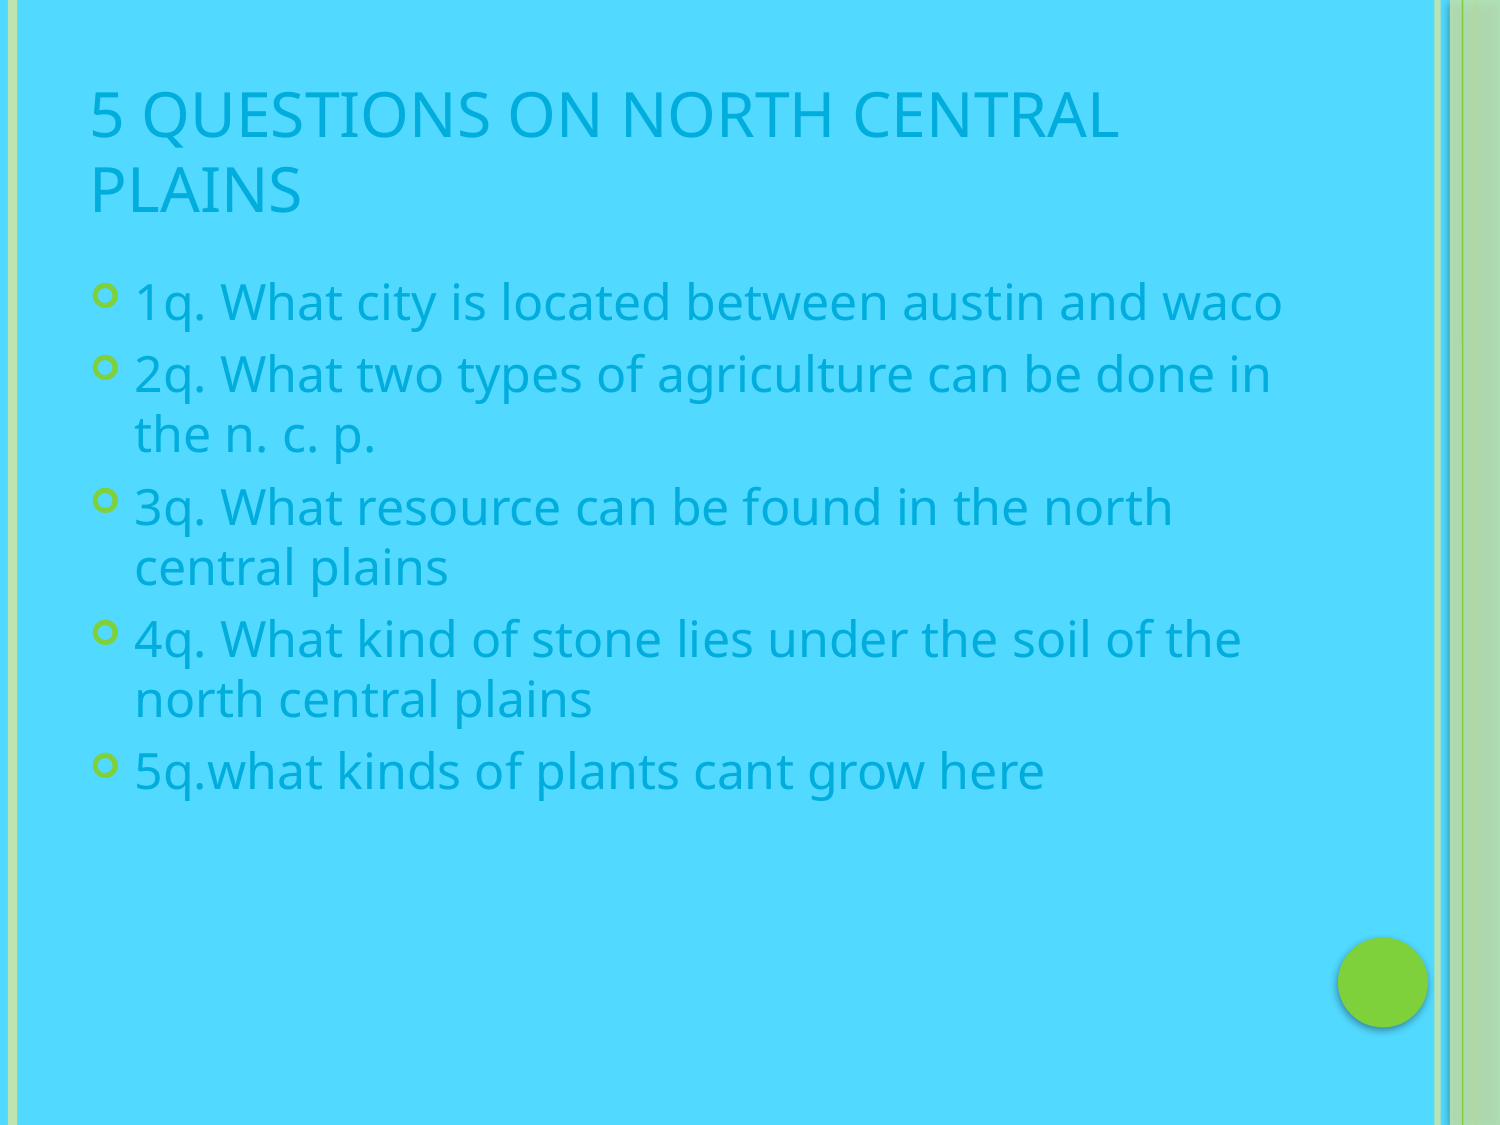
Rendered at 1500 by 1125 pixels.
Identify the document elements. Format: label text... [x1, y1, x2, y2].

list 1q. What city is located between austin and waco 2q. What two types of agriculture can be done in the n. c. p. 3q. What resource can be found in the north central plains 4q. What kind of stone lies under the soil of the north central plains 5q.what kinds of plants cant grow here [75, 262, 1300, 1062]
title 5 questions on north central plains [75, 45, 1300, 233]
